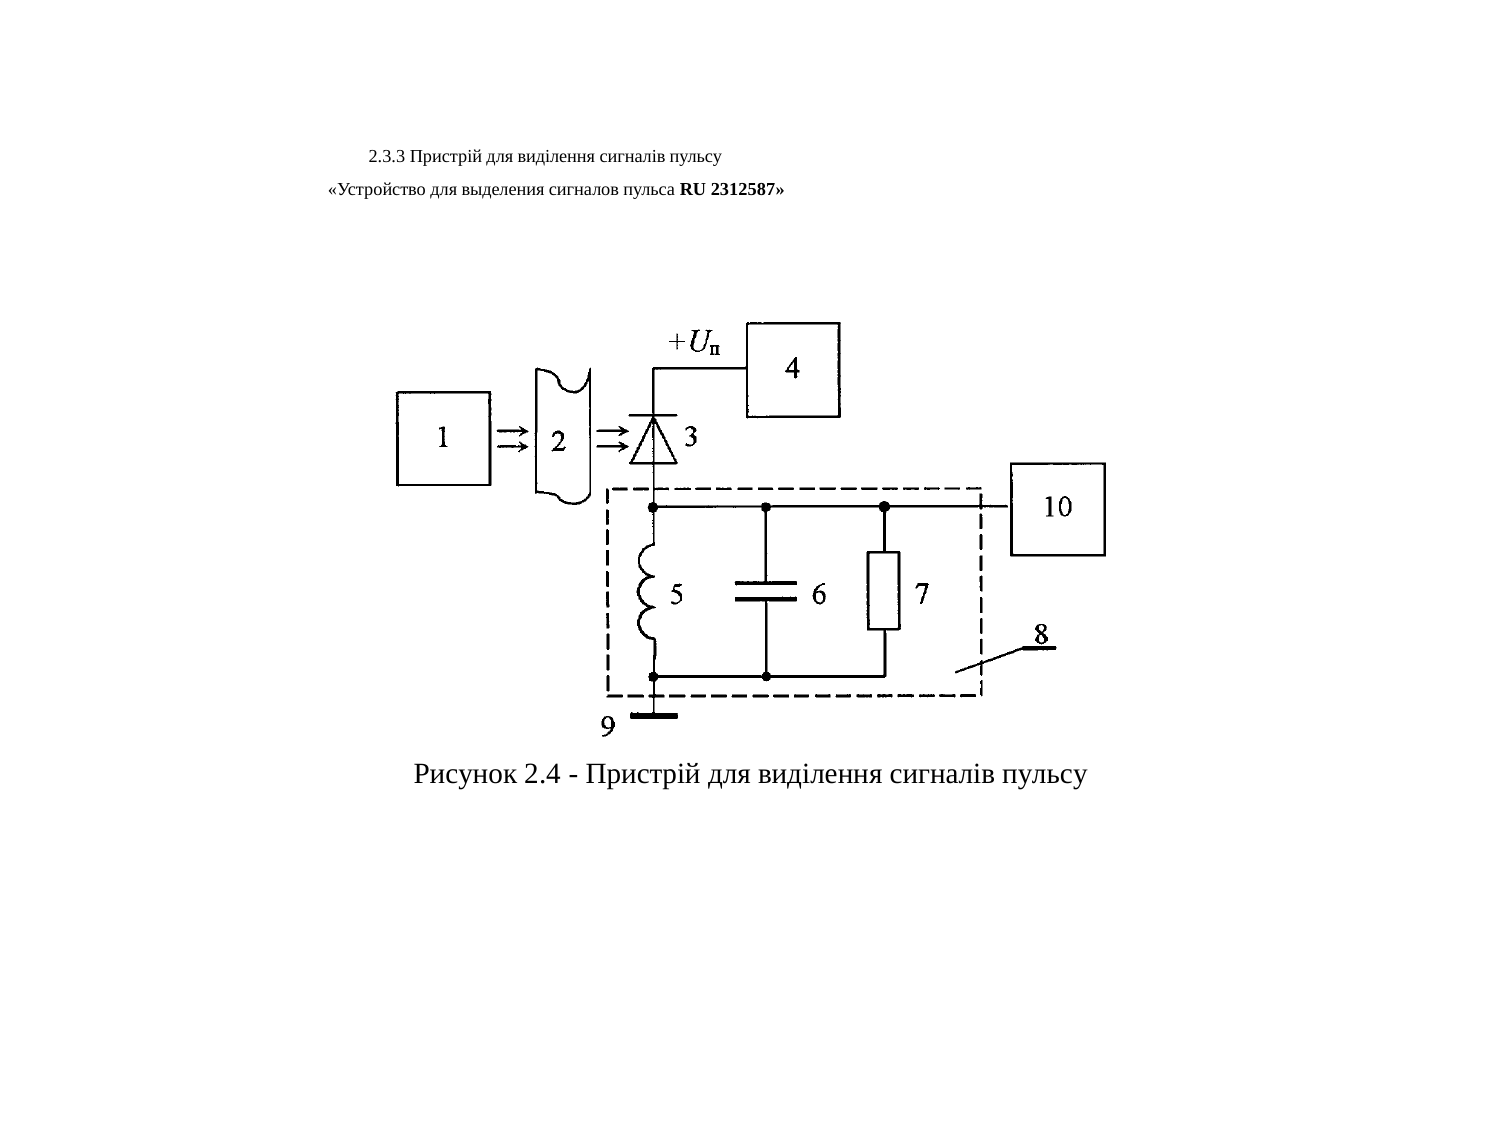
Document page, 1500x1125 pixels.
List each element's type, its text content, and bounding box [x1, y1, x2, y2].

title 2.3.3 Пристрій для виділення сигналів пульсу «Устройство для выделения сигналов пульса RU 2312587» [312, 125, 1187, 230]
picture [263, 317, 1237, 809]
